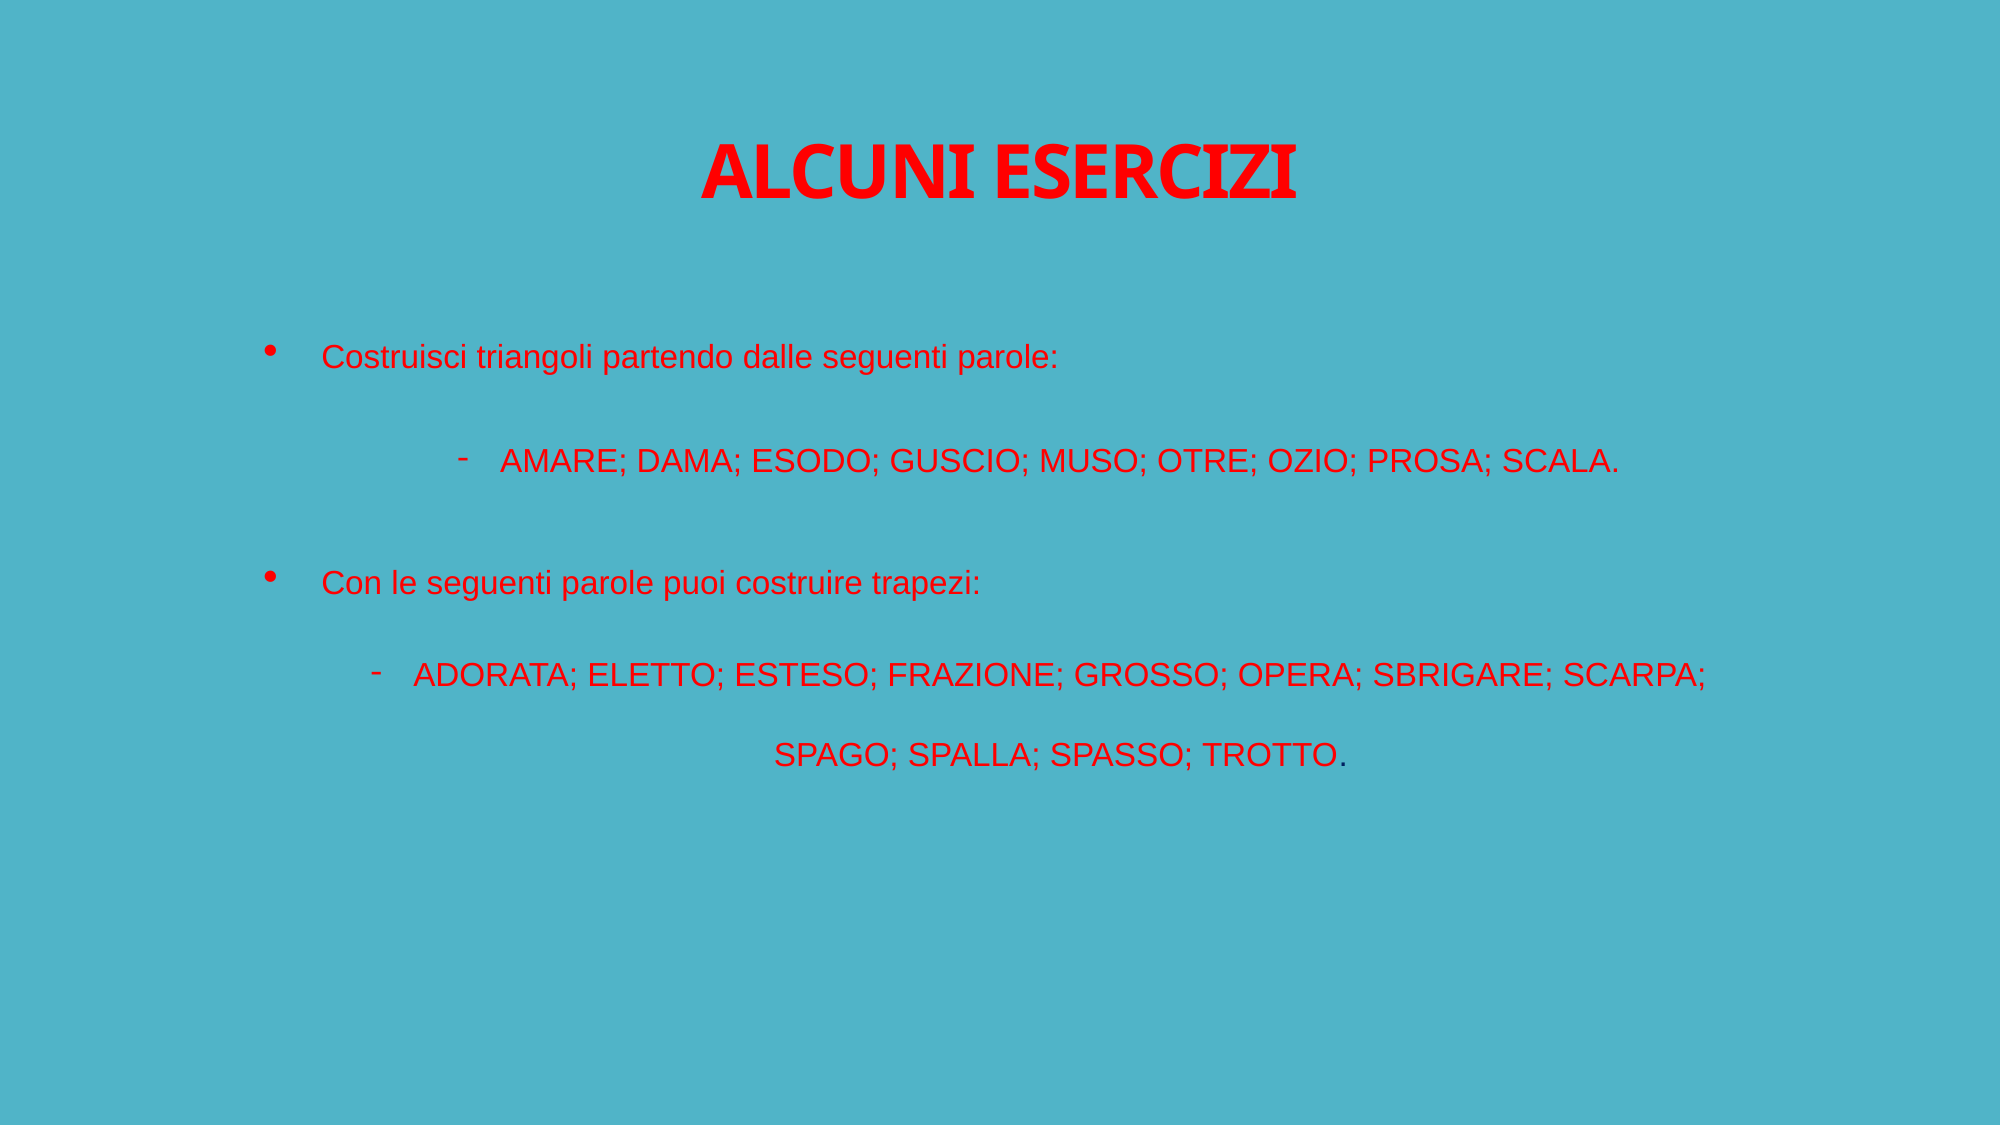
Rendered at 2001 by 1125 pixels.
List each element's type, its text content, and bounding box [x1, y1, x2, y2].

subtitle Costruisci triangoli partendo dalle seguenti parole: AMARE; DAMA; ESODO; GUSCIO; MUSO; OTRE; OZIO; PROSA; SCALA. Con le seguenti parole puoi costruire trapezi: ADORATA; ELETTO; ESTESO; FRAZIONE; GROSSO; OPERA; SBRIGARE; SCARPA; SPAGO; SPALLA; SPASSO; TROTTO. [249, 220, 1750, 1004]
title ALCUNI ESERCIZI [249, 0, 1750, 220]
